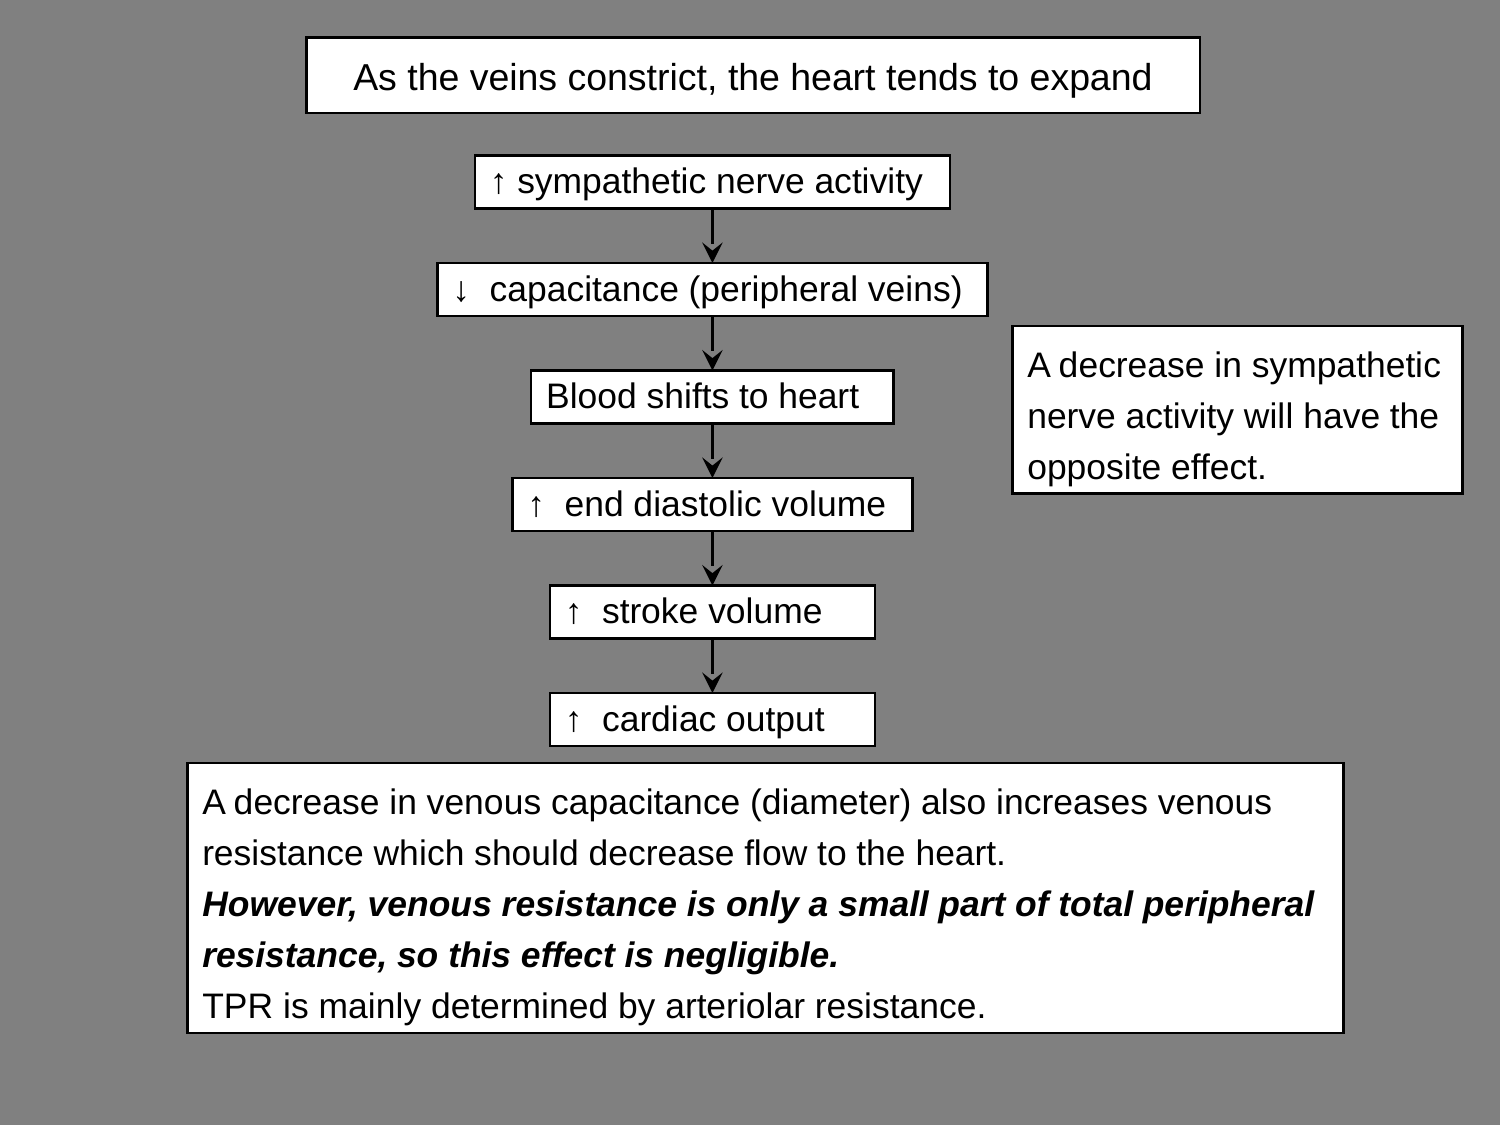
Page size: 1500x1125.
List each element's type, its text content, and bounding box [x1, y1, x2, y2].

title As the veins constrict, the heart tends to expand [305, 36, 1201, 114]
text_box A decrease in sympathetic nerve activity will have the opposite effect. [1012, 325, 1463, 494]
text_box A decrease in venous capacitance (diameter) also increases venous resistance which should decrease flow to the heart. However, venous resistance is only a small part of total peripheral resistance, so this effect is negligible. TPR is mainly determined by arteriolar resistance. [187, 763, 1344, 1033]
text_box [437, 154, 988, 747]
